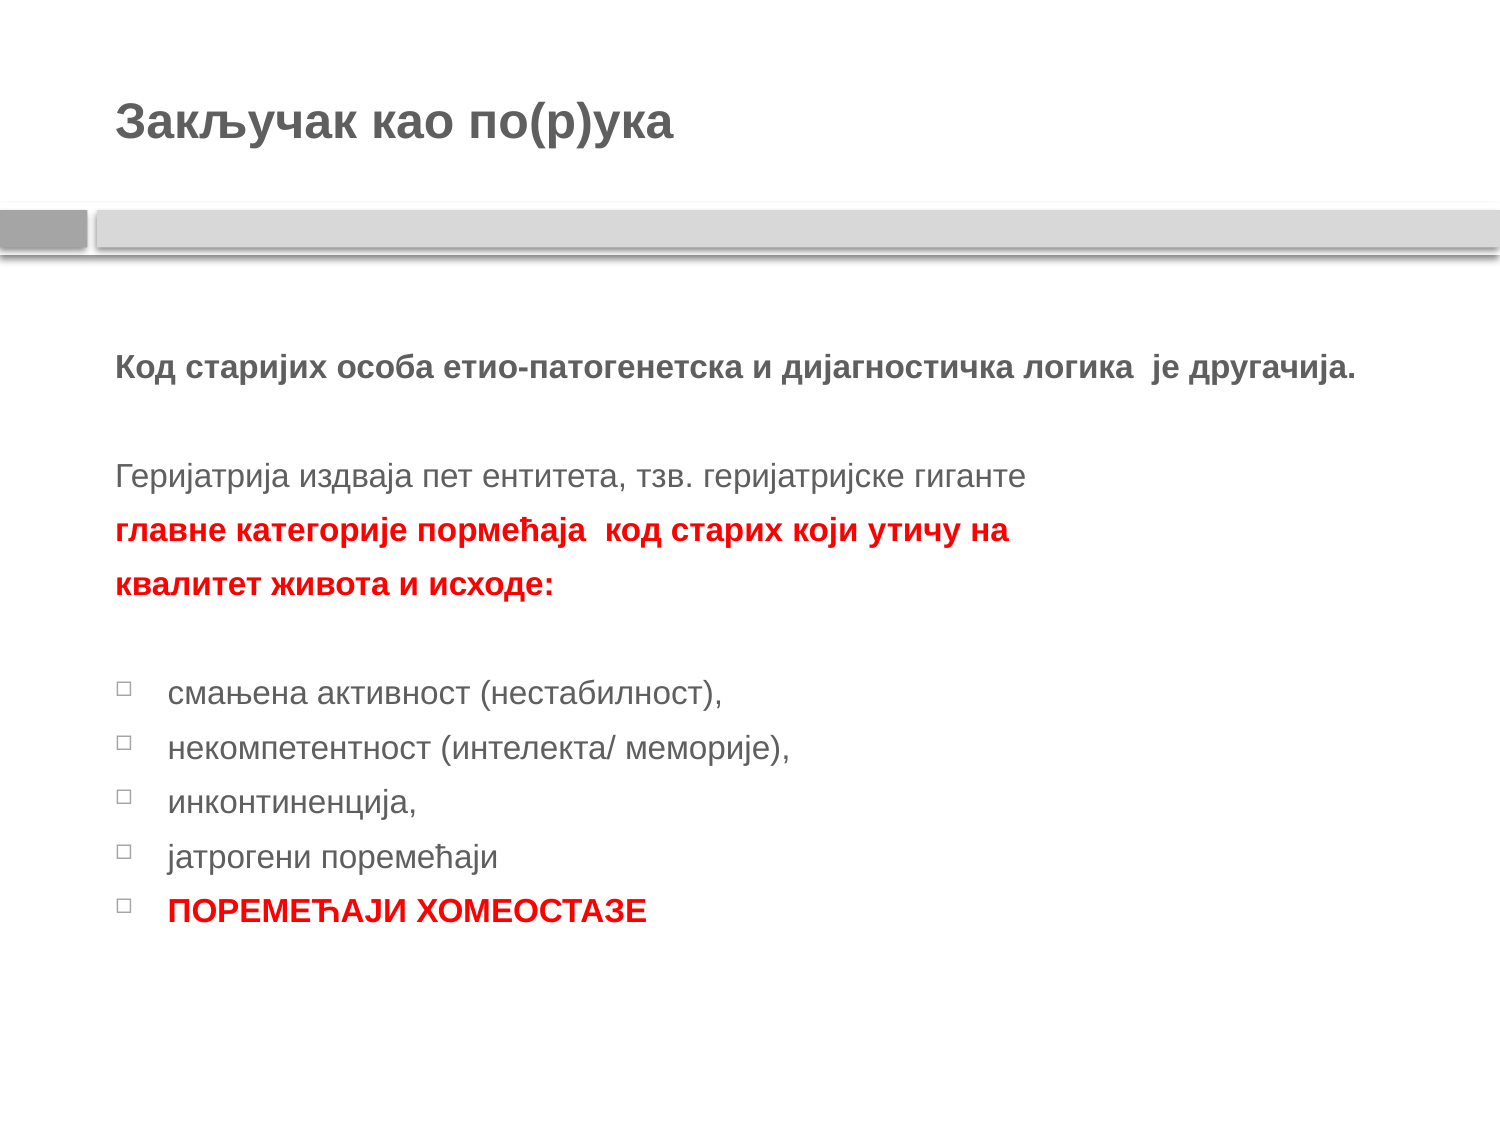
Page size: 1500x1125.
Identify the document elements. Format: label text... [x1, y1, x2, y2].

title Закључак као по(р)ука [100, 37, 1438, 200]
list Код старијих особа етио-патогенетска и дијагностичка логика је другачија. Геријатрија издваја пет ентитета, тзв. геријатријске гиганте главне категорије пормећаја код старих који утичу на квалитет живота и исходе: смањена активност (нестабилност), некомпетентност (интелекта/ меморије), инконтиненција, јатрогени поремећаји ПОРЕМЕЋАЈИ ХОМЕОСТАЗЕ [100, 337, 1500, 1125]
